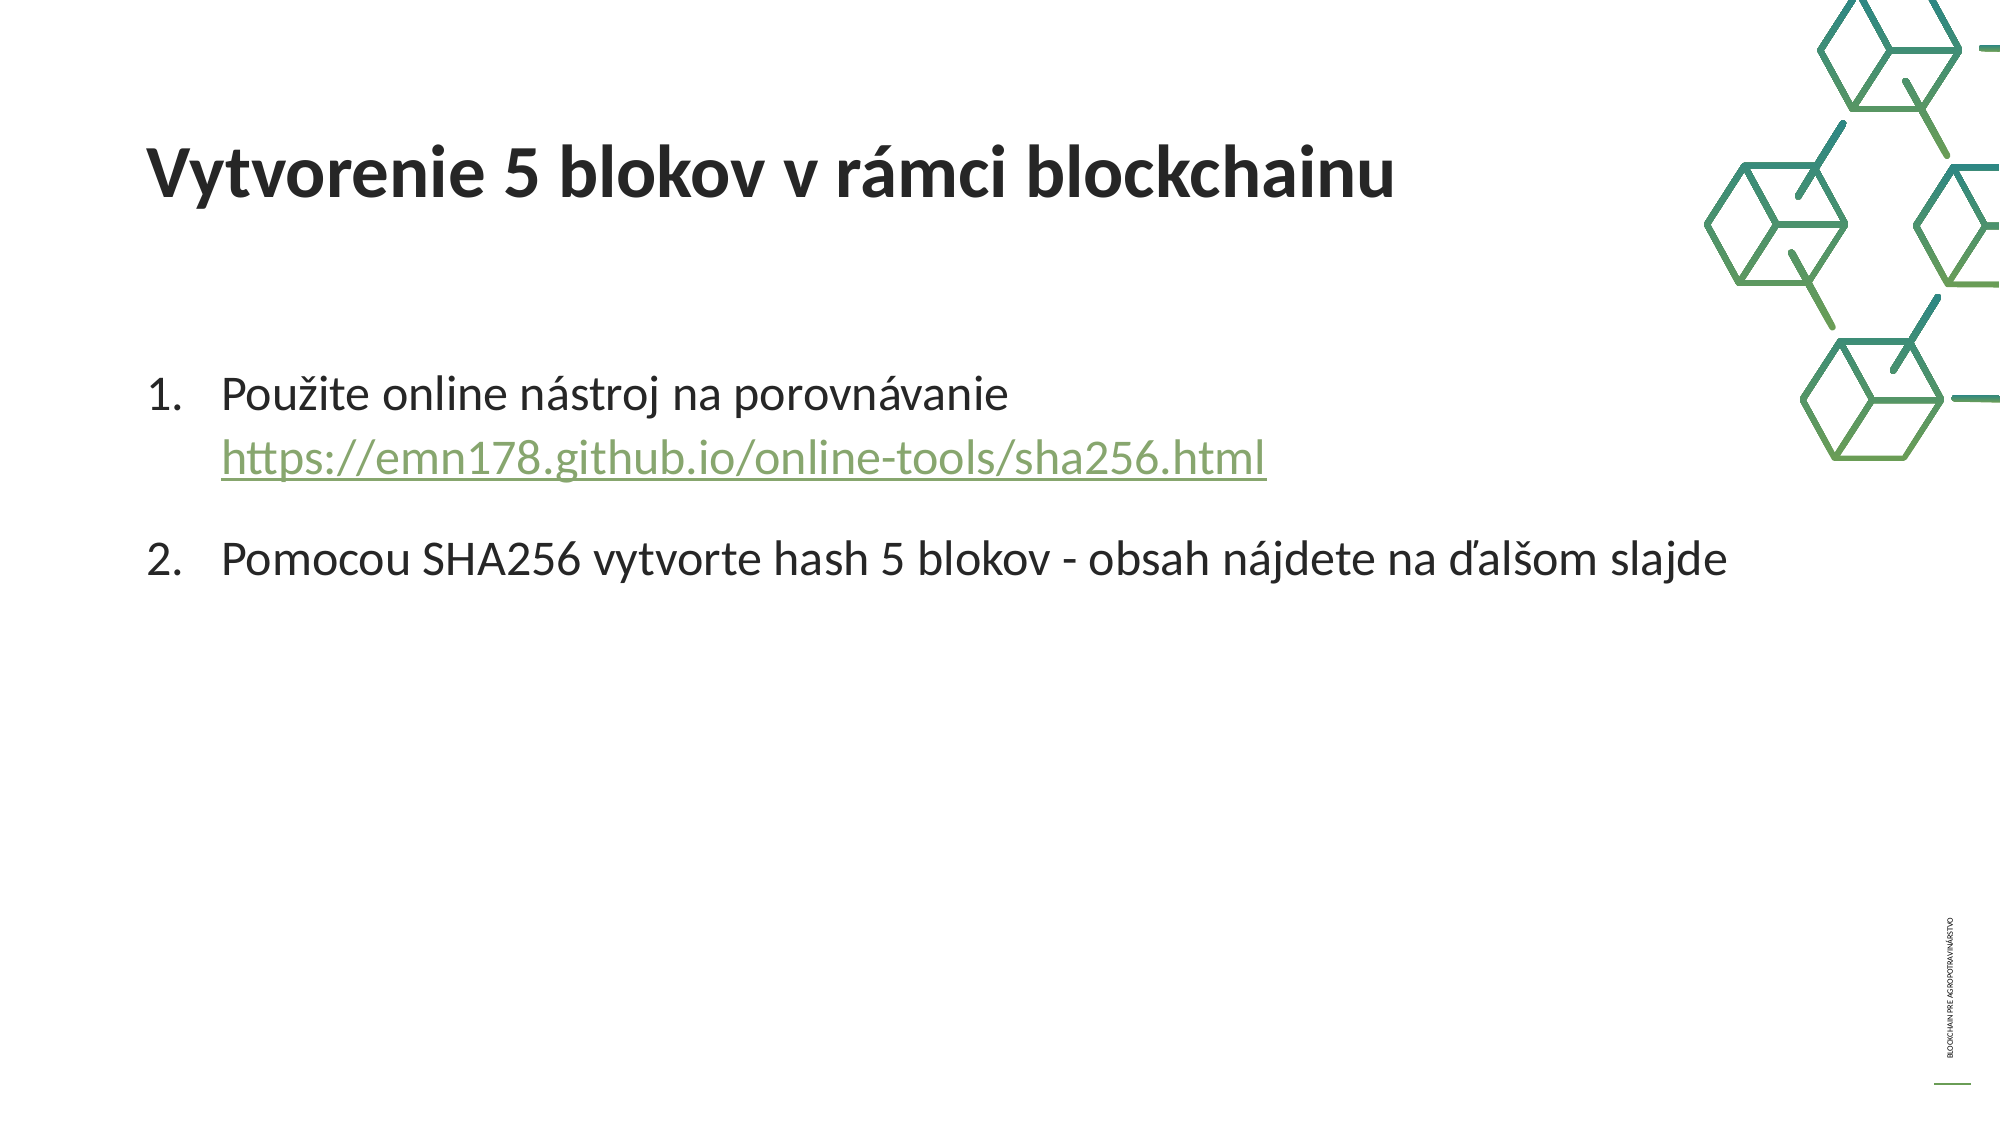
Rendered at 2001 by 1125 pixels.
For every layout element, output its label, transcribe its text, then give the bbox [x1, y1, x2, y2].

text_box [1703, 0, 2000, 462]
list Použite online nástroj na porovnávanie https://emn178.github.io/online-tools/sha256.html Pomocou SHA256 vytvorte hash 5 blokov - obsah nájdete na ďalšom slajde [130, 348, 1869, 1035]
list Vytvorenie 5 blokov v rámci blockchainu [130, 124, 1698, 337]
